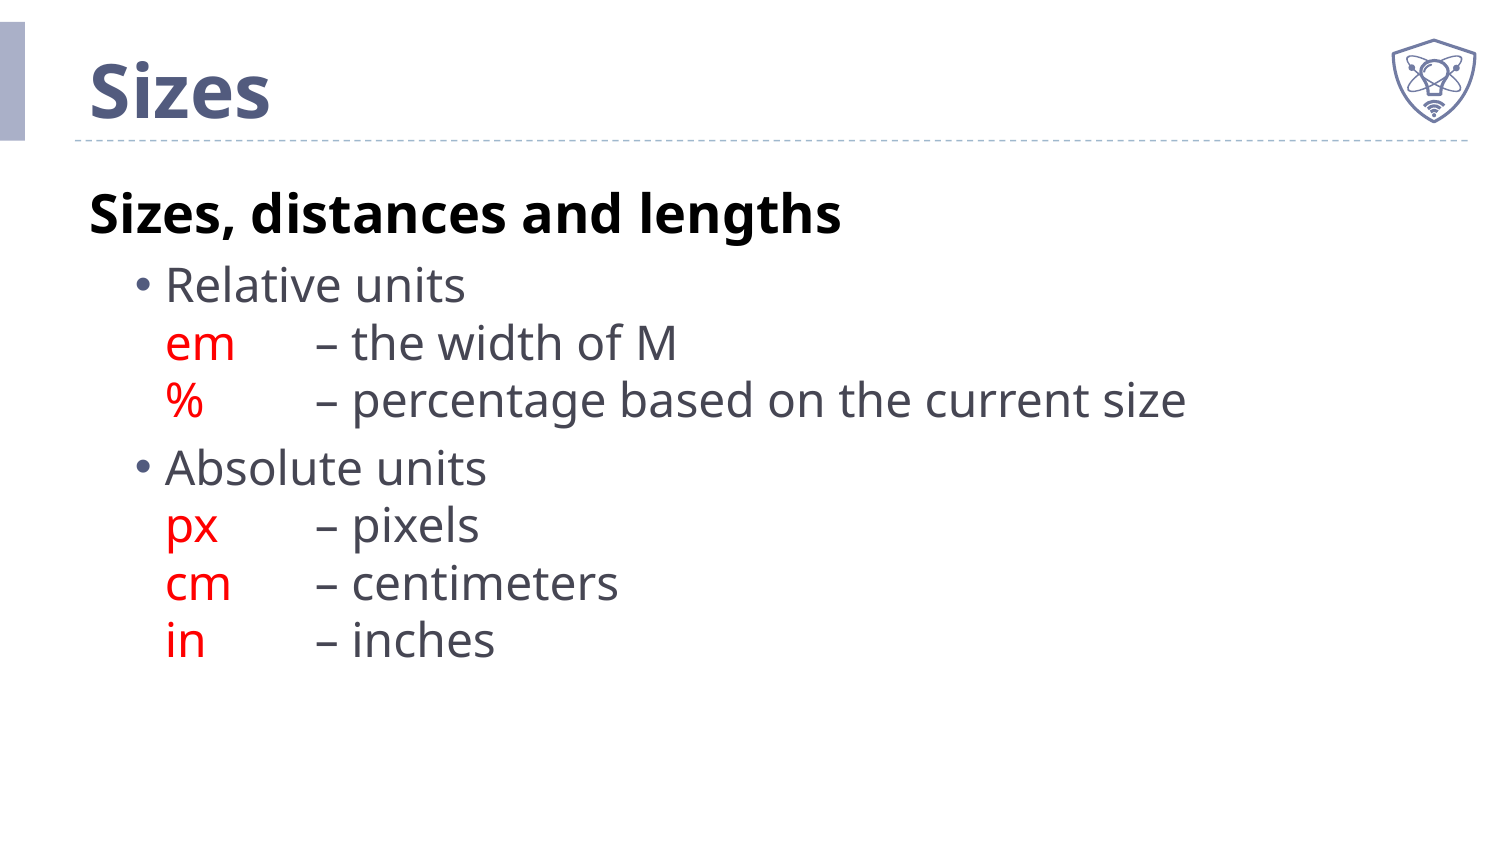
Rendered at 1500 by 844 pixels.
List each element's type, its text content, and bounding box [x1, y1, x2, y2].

title Sizes [75, 18, 1475, 141]
list Sizes, distances and lengths Relative units em – the width of М % – percentage based on the current size Absolute units px – pixels cm – centimeters in – inches [75, 171, 1475, 835]
